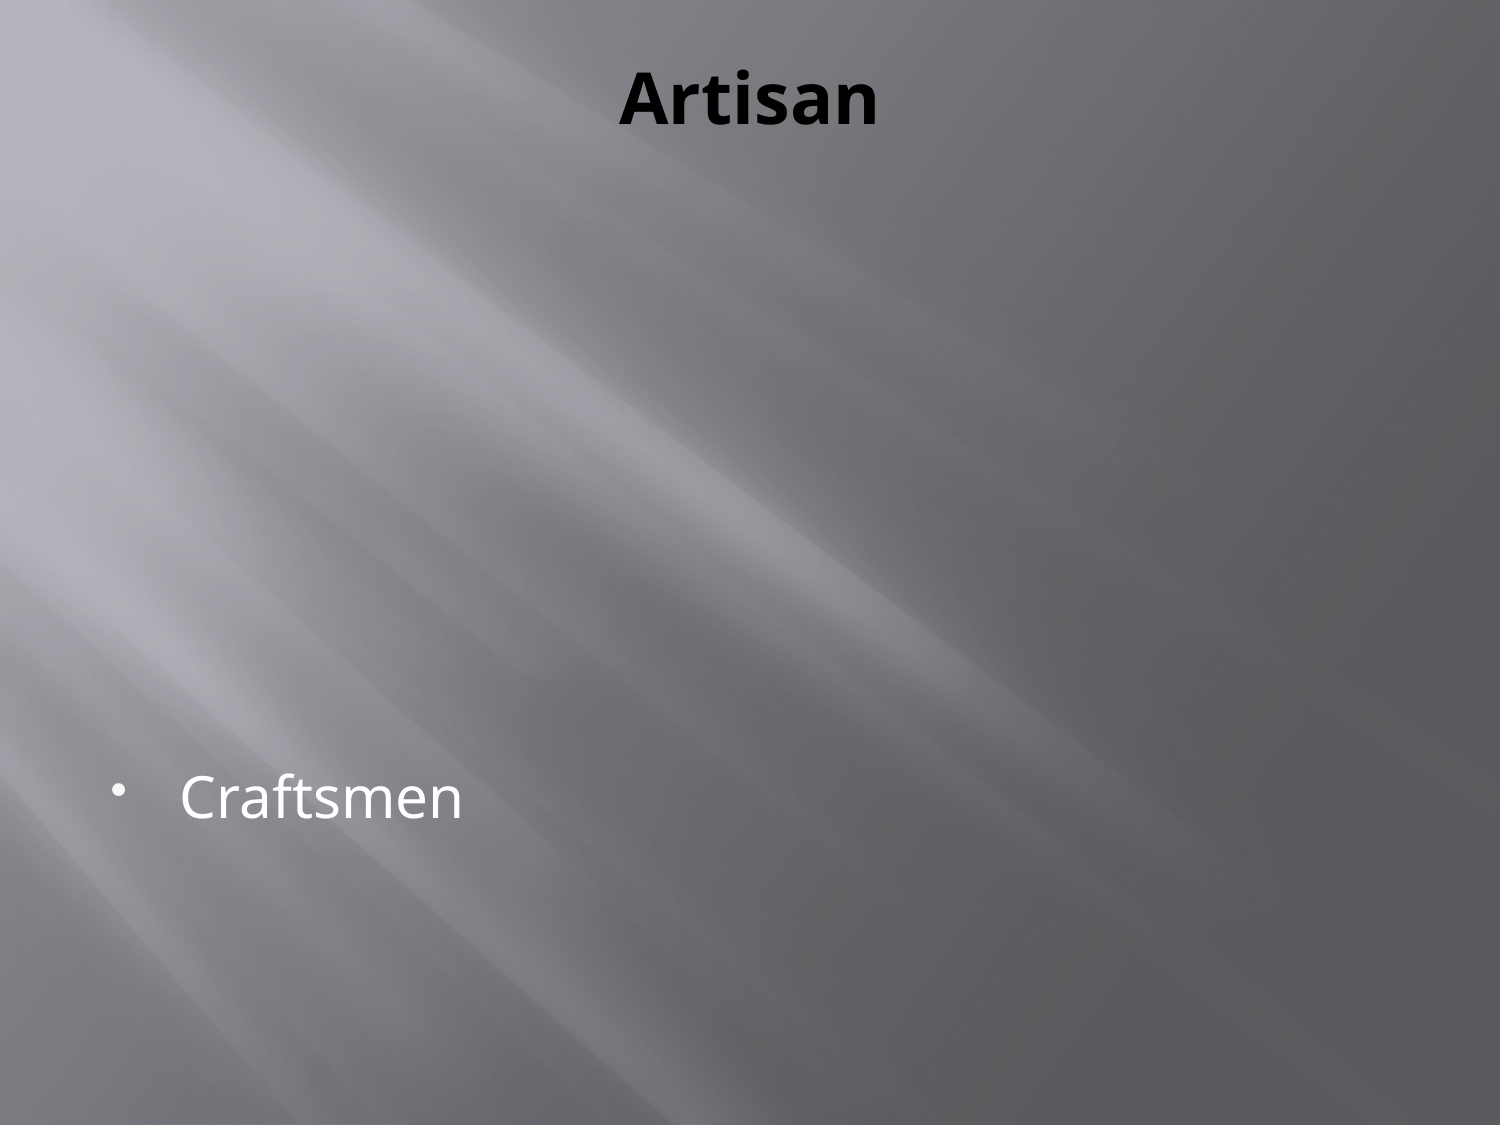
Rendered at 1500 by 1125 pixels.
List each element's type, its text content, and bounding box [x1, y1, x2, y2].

list Craftsmen [75, 262, 1425, 1035]
title Artisan [75, 45, 1425, 233]
